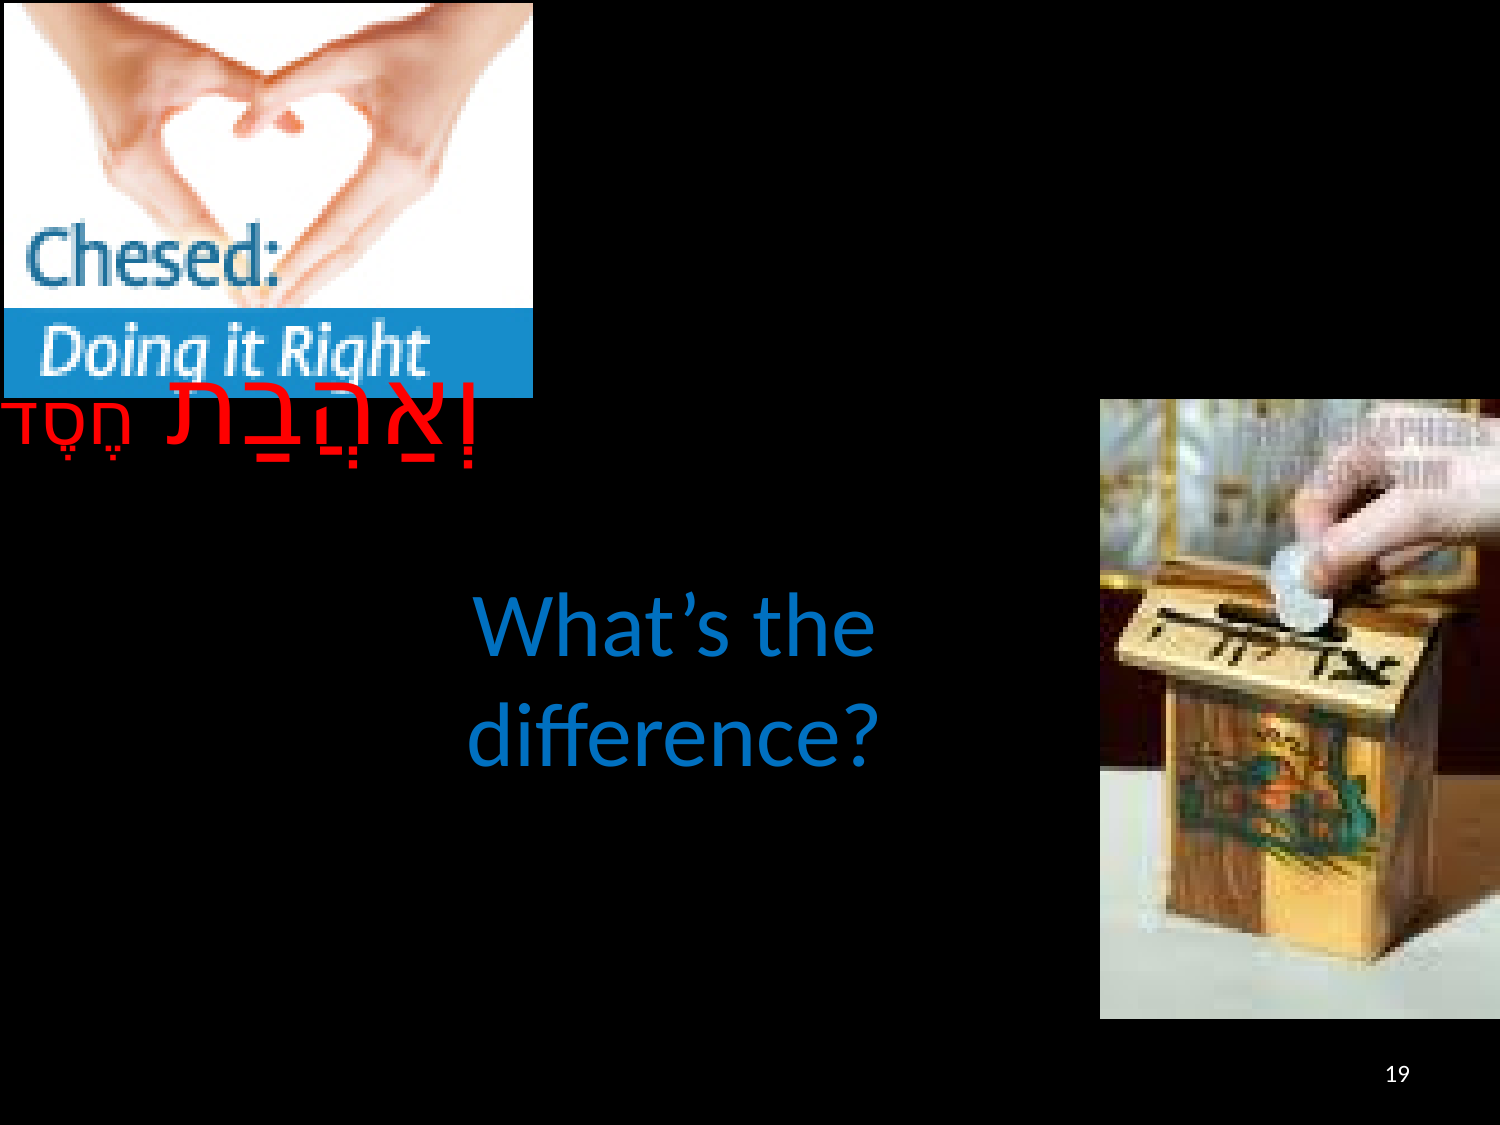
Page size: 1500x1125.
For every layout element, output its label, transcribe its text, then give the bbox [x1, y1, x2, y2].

title What’s the difference? [324, 499, 1026, 851]
text_box וְאַהֲבַת חֶסֶד [0, 412, 500, 563]
picture [1099, 399, 1500, 1020]
slide_number 19 [1074, 1042, 1425, 1103]
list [0, 0, 538, 404]
